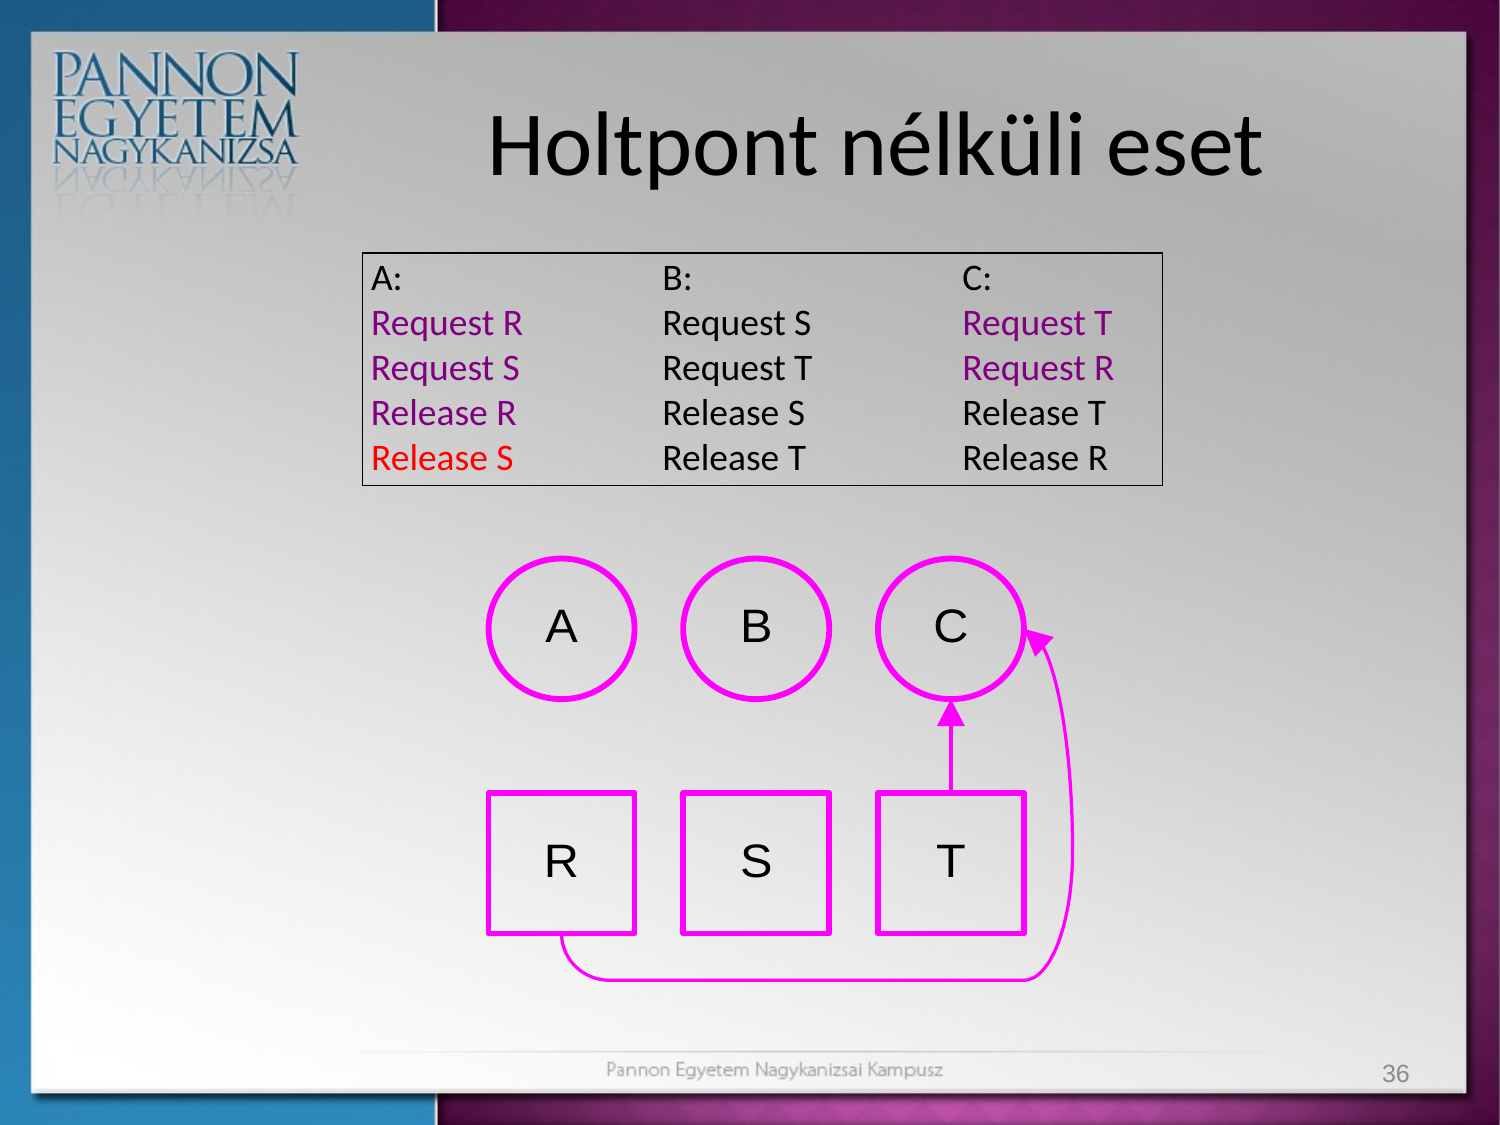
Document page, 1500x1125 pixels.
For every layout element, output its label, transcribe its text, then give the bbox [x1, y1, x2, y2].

slide_number 36 [1074, 1042, 1425, 1103]
text_box A: B: C: Request R Request S Request T Request S Request T Request R Release R Release S Release T Release S Release T Release R [362, 253, 1163, 486]
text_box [412, 549, 1101, 1006]
picture [0, 0, 1500, 1125]
title Holtpont nélküli eset [328, 45, 1425, 233]
